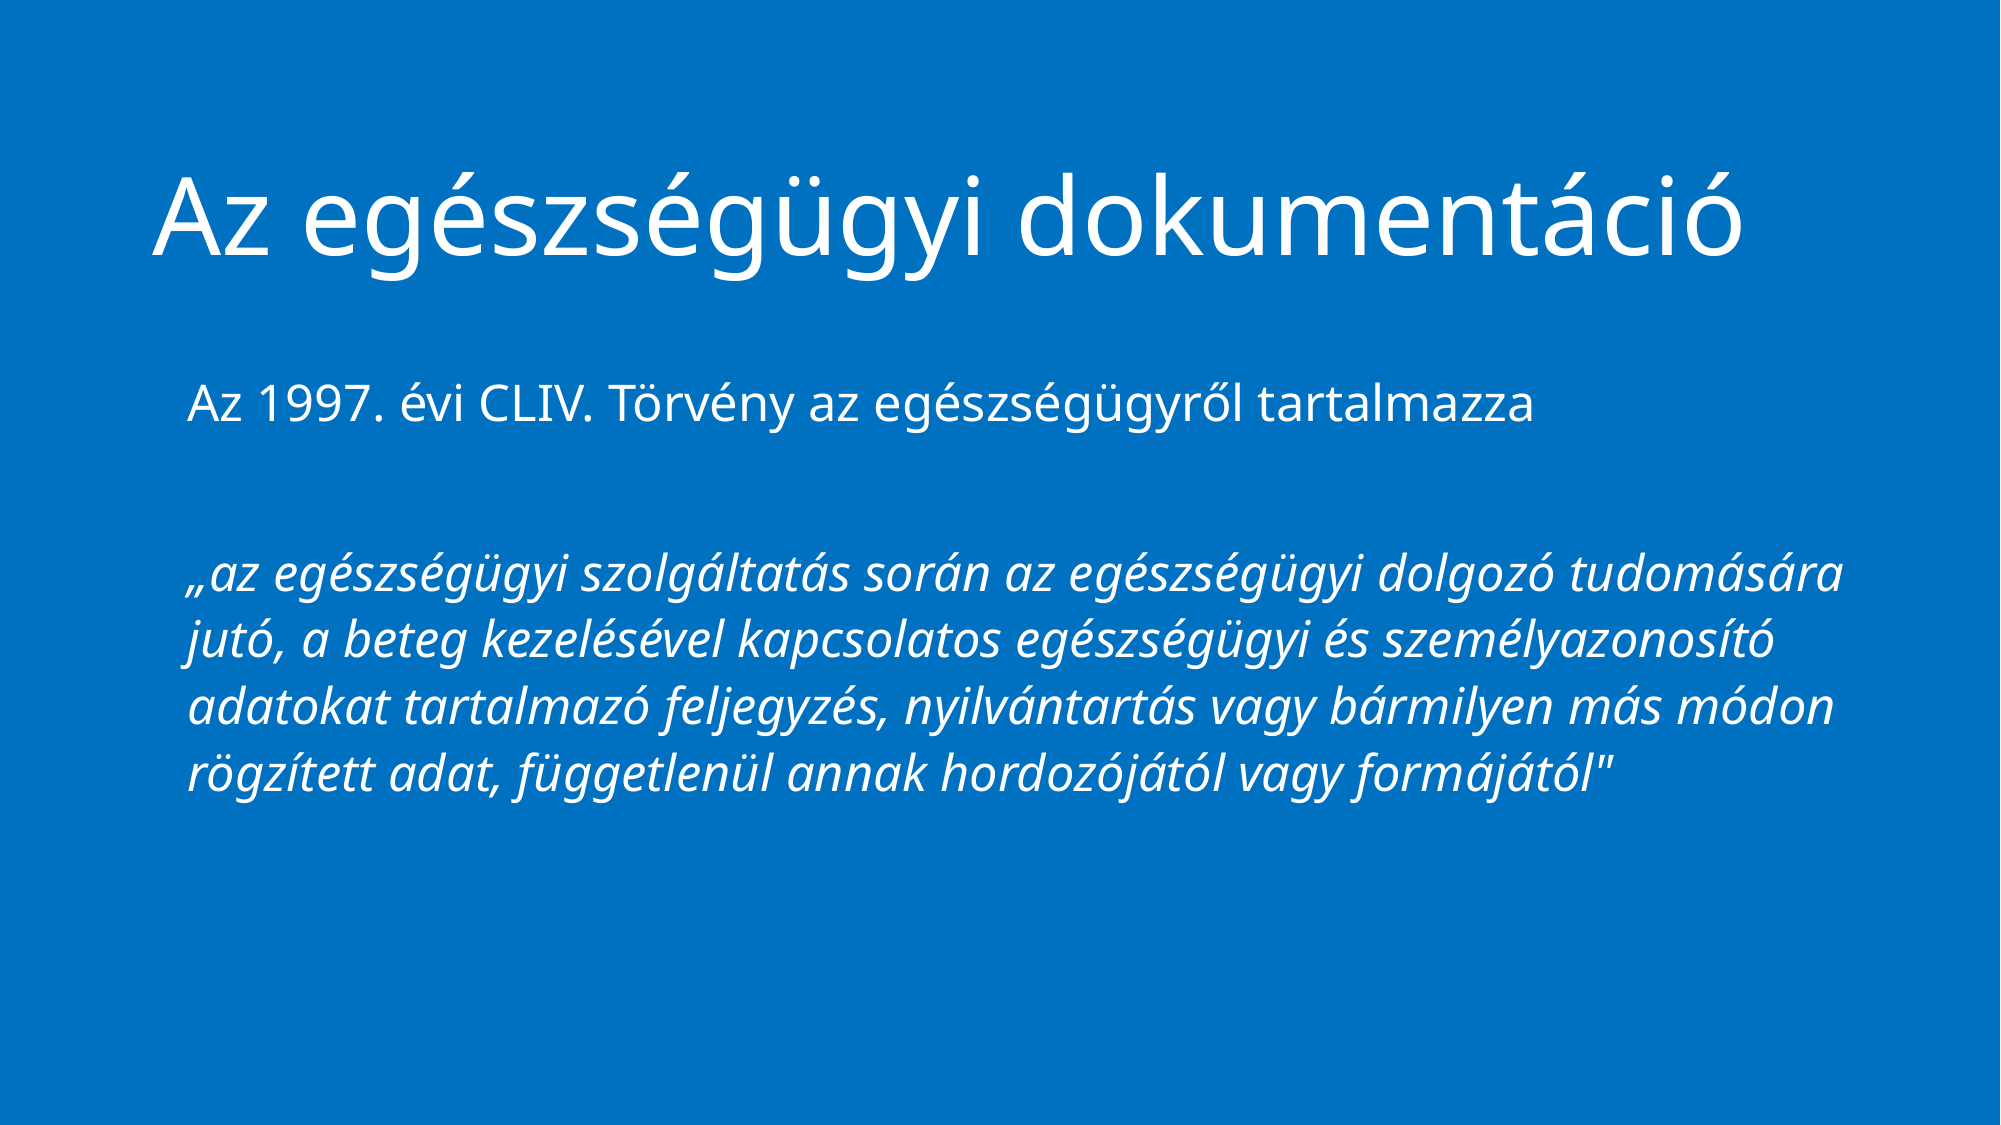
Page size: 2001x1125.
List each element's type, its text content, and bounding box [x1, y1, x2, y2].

list Az 1997. évi CLIV. Törvény az egészségügyről tartalmazza „az egészségügyi szolgáltatás során az egészségügyi dolgozó tudomására jutó, a beteg kezelésével kapcsolatos egészségügyi és személyazonosító adatokat tartalmazó feljegyzés, nyilvántartás vagy bármilyen más módon rögzített adat, függetlenül annak hordozójától vagy formájától" [137, 357, 1863, 1014]
title Az egészségügyi dokumentáció [137, 111, 1863, 330]
